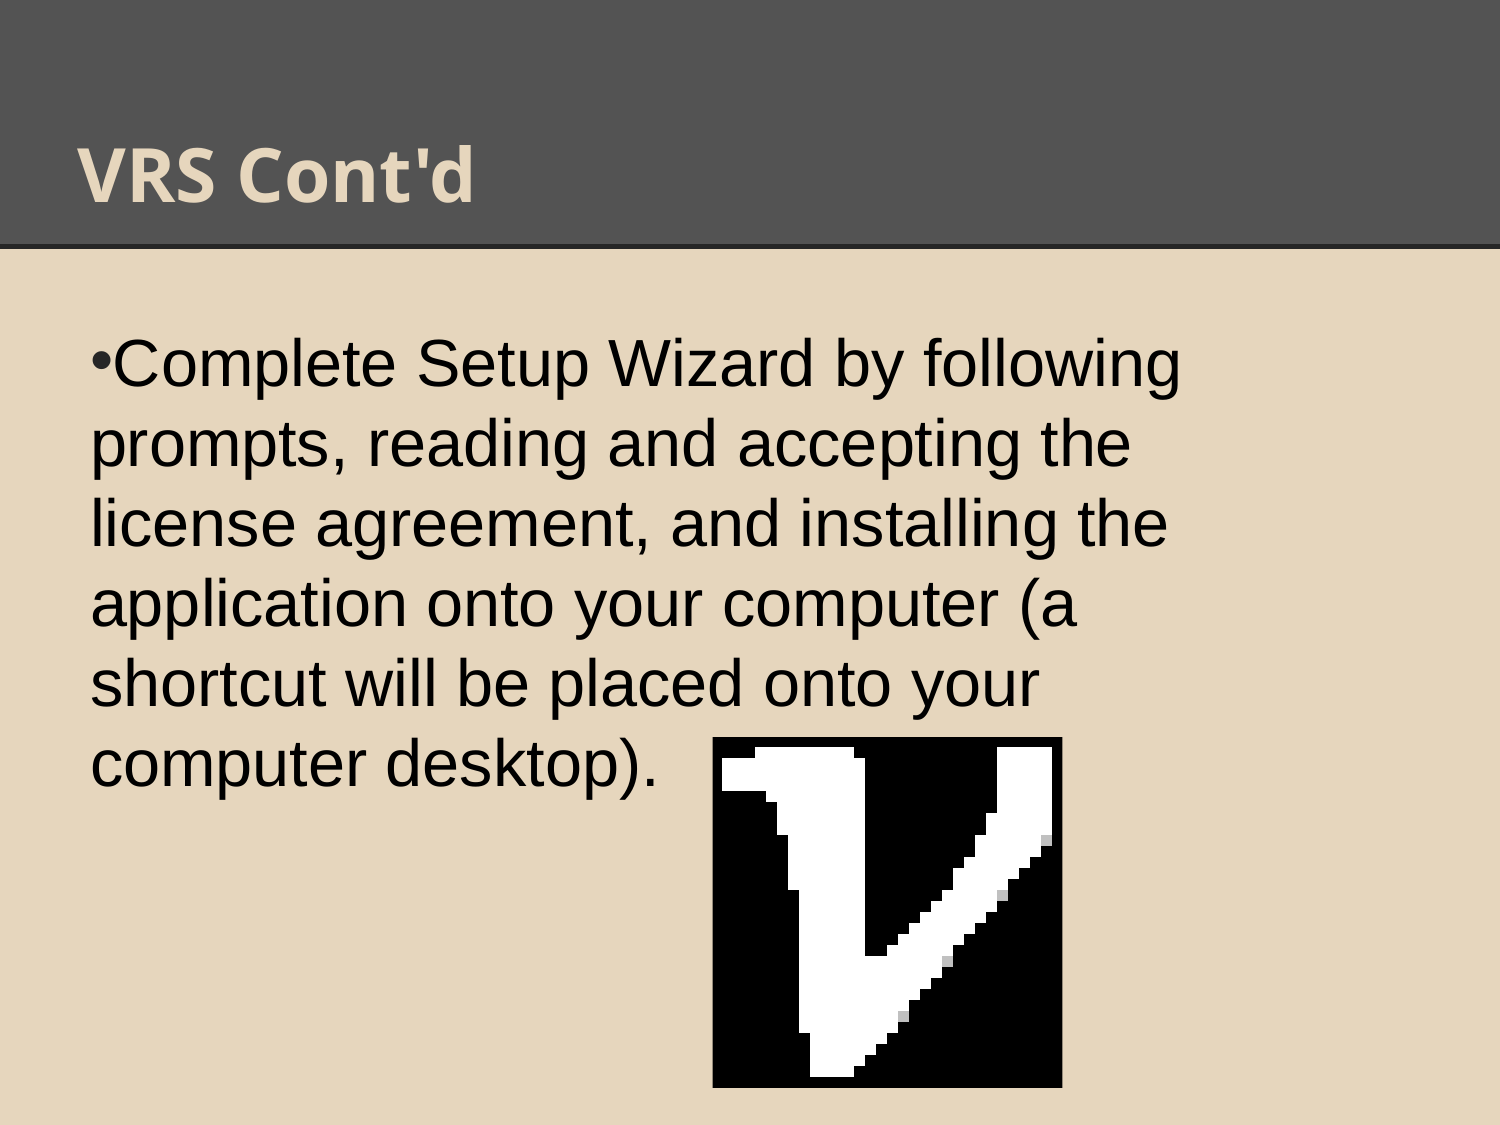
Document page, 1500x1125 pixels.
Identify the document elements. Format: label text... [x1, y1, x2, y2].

text_box [712, 737, 1063, 1088]
text_box Complete Setup Wizard by following prompts, reading and accepting the license agreement, and installing the application onto your computer (a shortcut will be placed onto your computer desktop). [75, 312, 1327, 808]
title VRS Cont'd [24, 14, 1375, 233]
